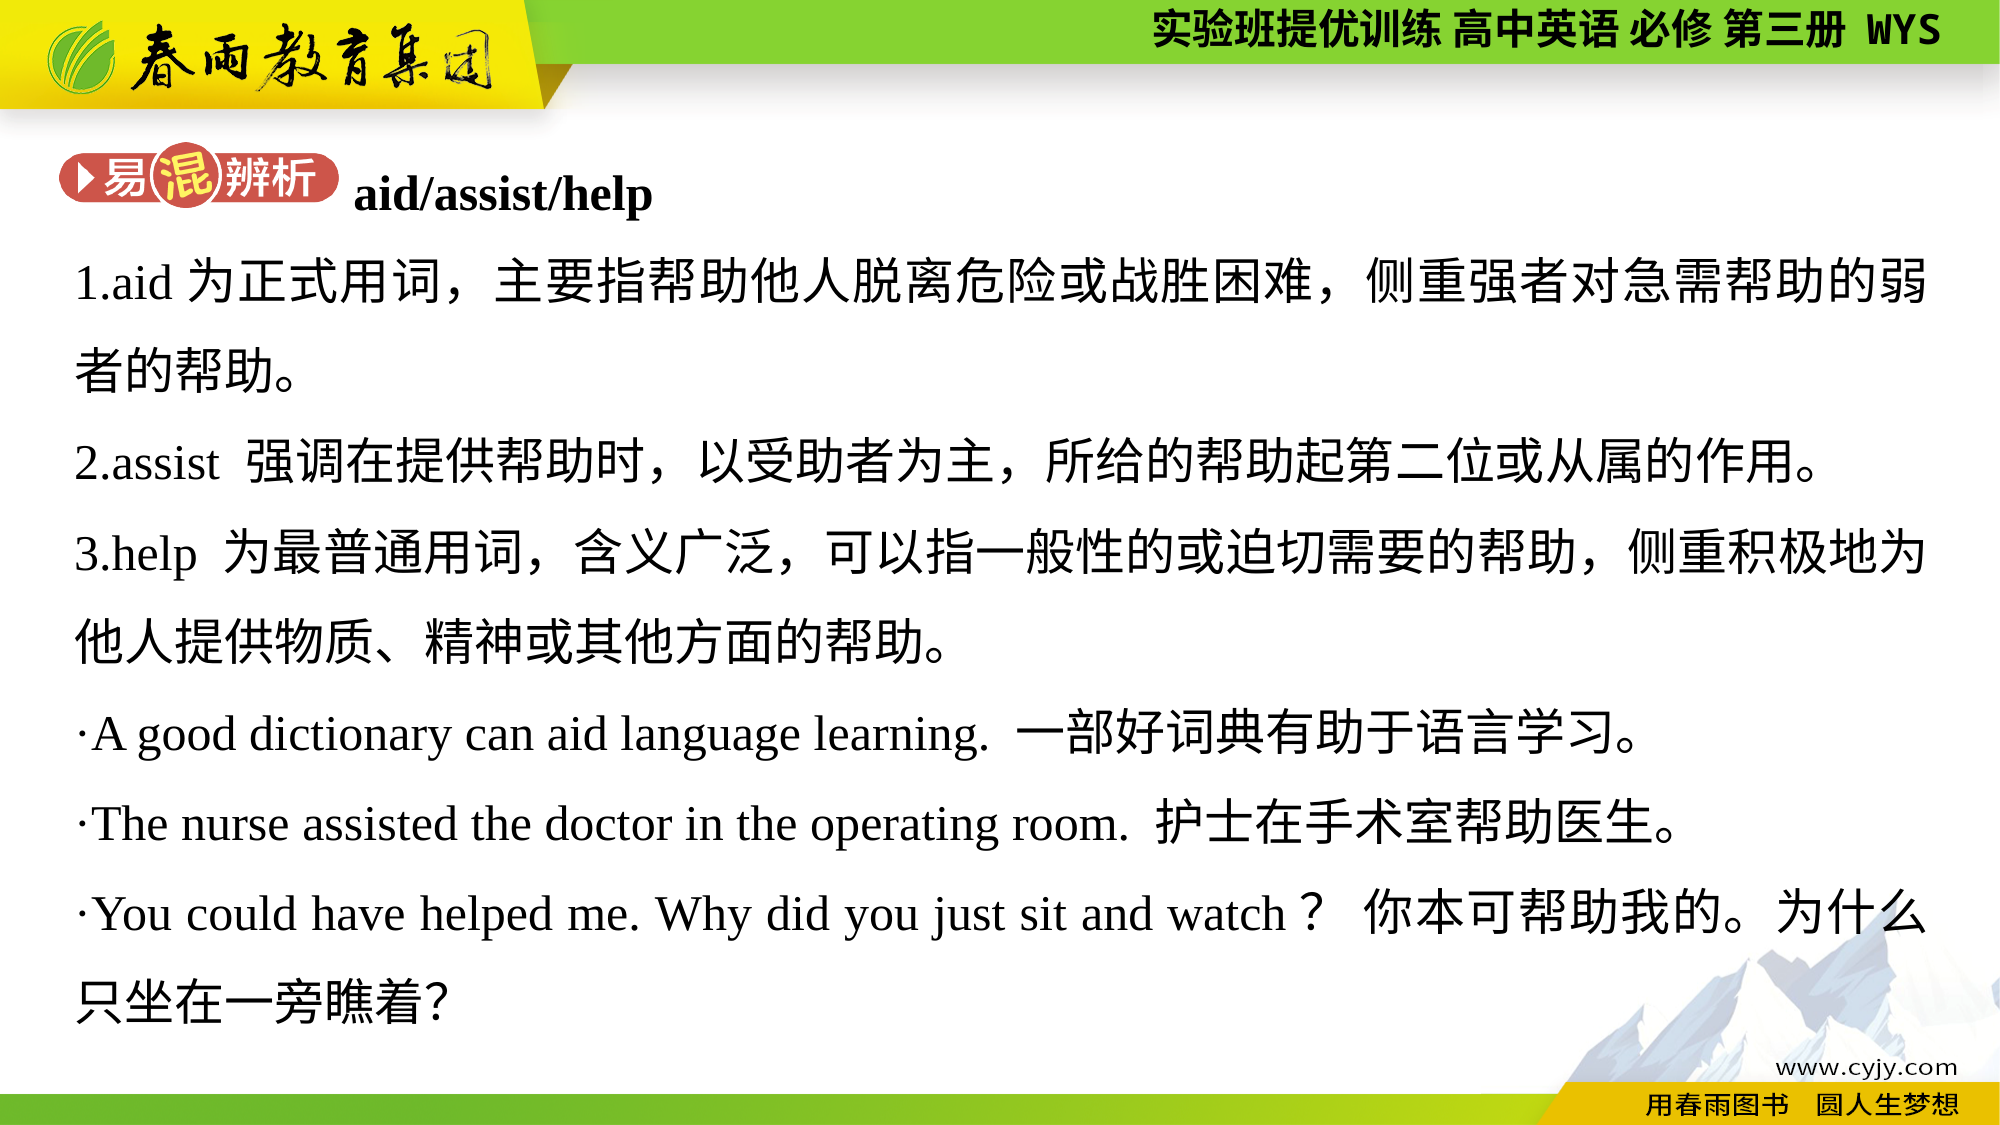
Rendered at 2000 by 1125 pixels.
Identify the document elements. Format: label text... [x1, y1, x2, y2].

list aid/assist/help 1.aid为正式用词，主要指帮助他人脱离危险或战胜困难，侧重强者对急需帮助的弱者的帮助。 2.assist 强调在提供帮助时，以受助者为主，所给的帮助起第二位或从属的作用。 3.help 为最普通用词，含义广泛，可以指一般性的或迫切需要的帮助，侧重积极地为他人提供物质、精神或其他方面的帮助。 ·A good dictionary can aid language learning. 一部好词典有助于语言学习。 ·The nurse assisted the doctor in the operating room. 护士在手术室帮助医生。 ·You could have helped me. Why did you just sit and watch？ 你本可帮助我的。为什么只坐在一旁瞧着？ [59, 122, 1944, 1035]
picture [0, 0, 2000, 1125]
